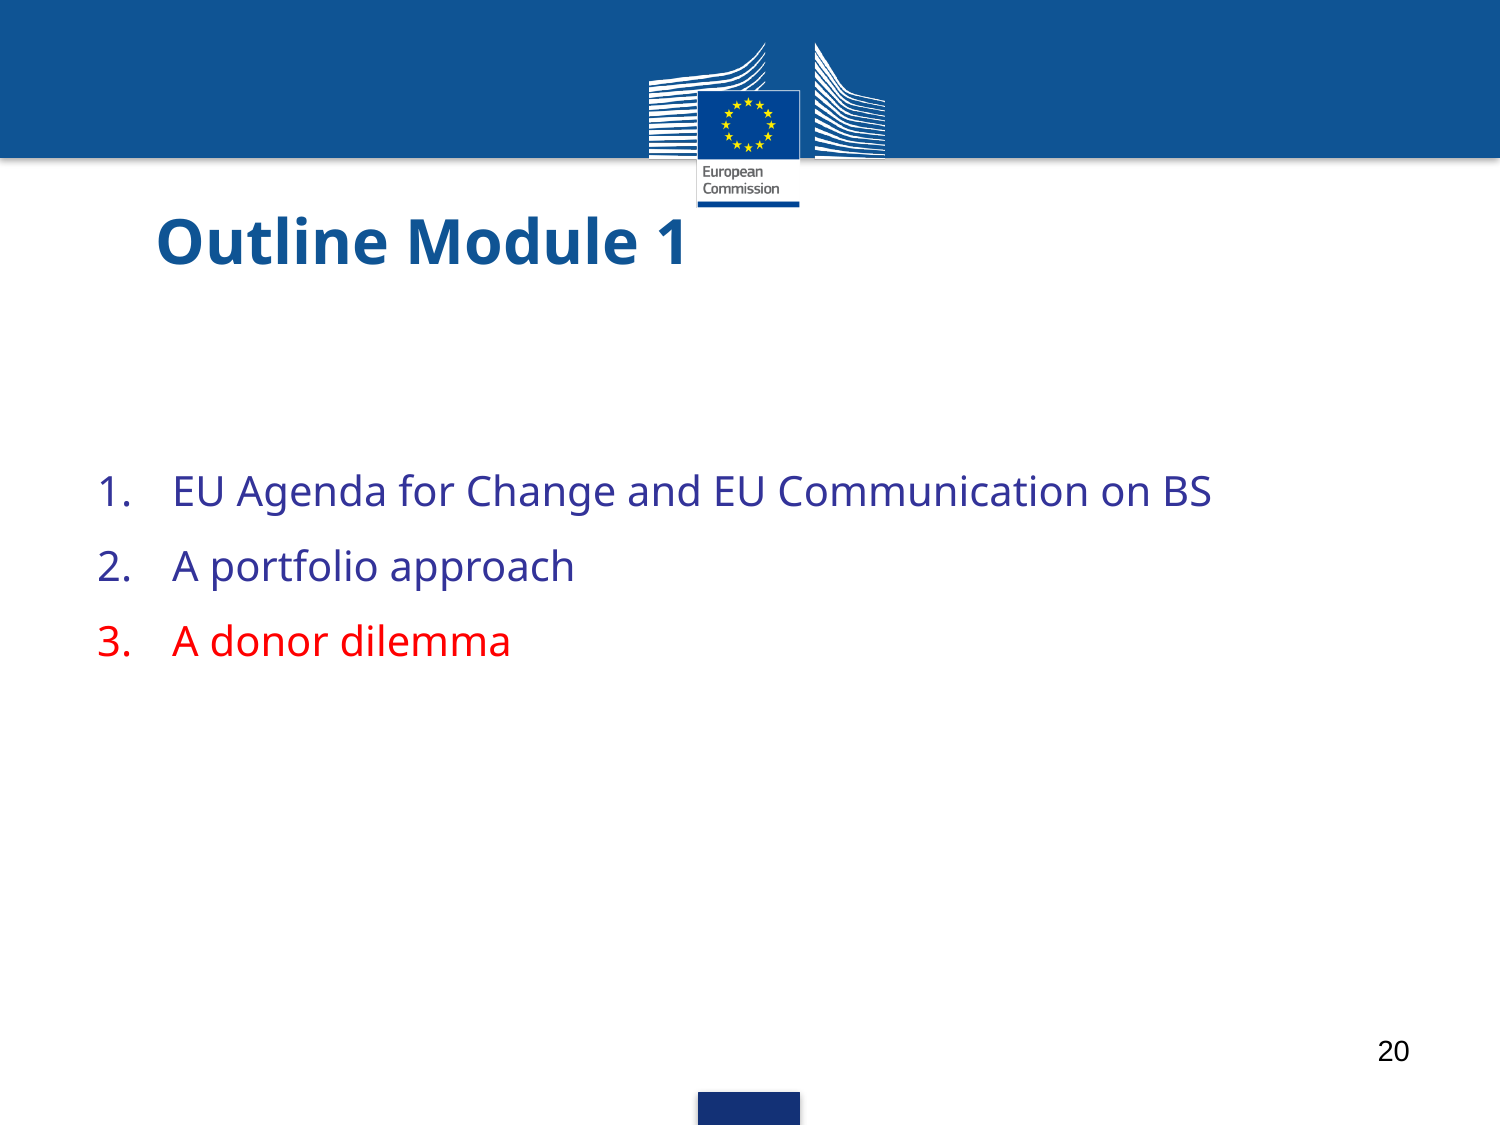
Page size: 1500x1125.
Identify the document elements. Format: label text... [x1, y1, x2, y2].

picture [649, 42, 885, 175]
slide_number 20 [1074, 1024, 1426, 1103]
title Outline Module 1 [81, 175, 1433, 302]
list EU Agenda for Change and EU Communication on BS A portfolio approach A donor dilemma [81, 302, 1433, 1083]
